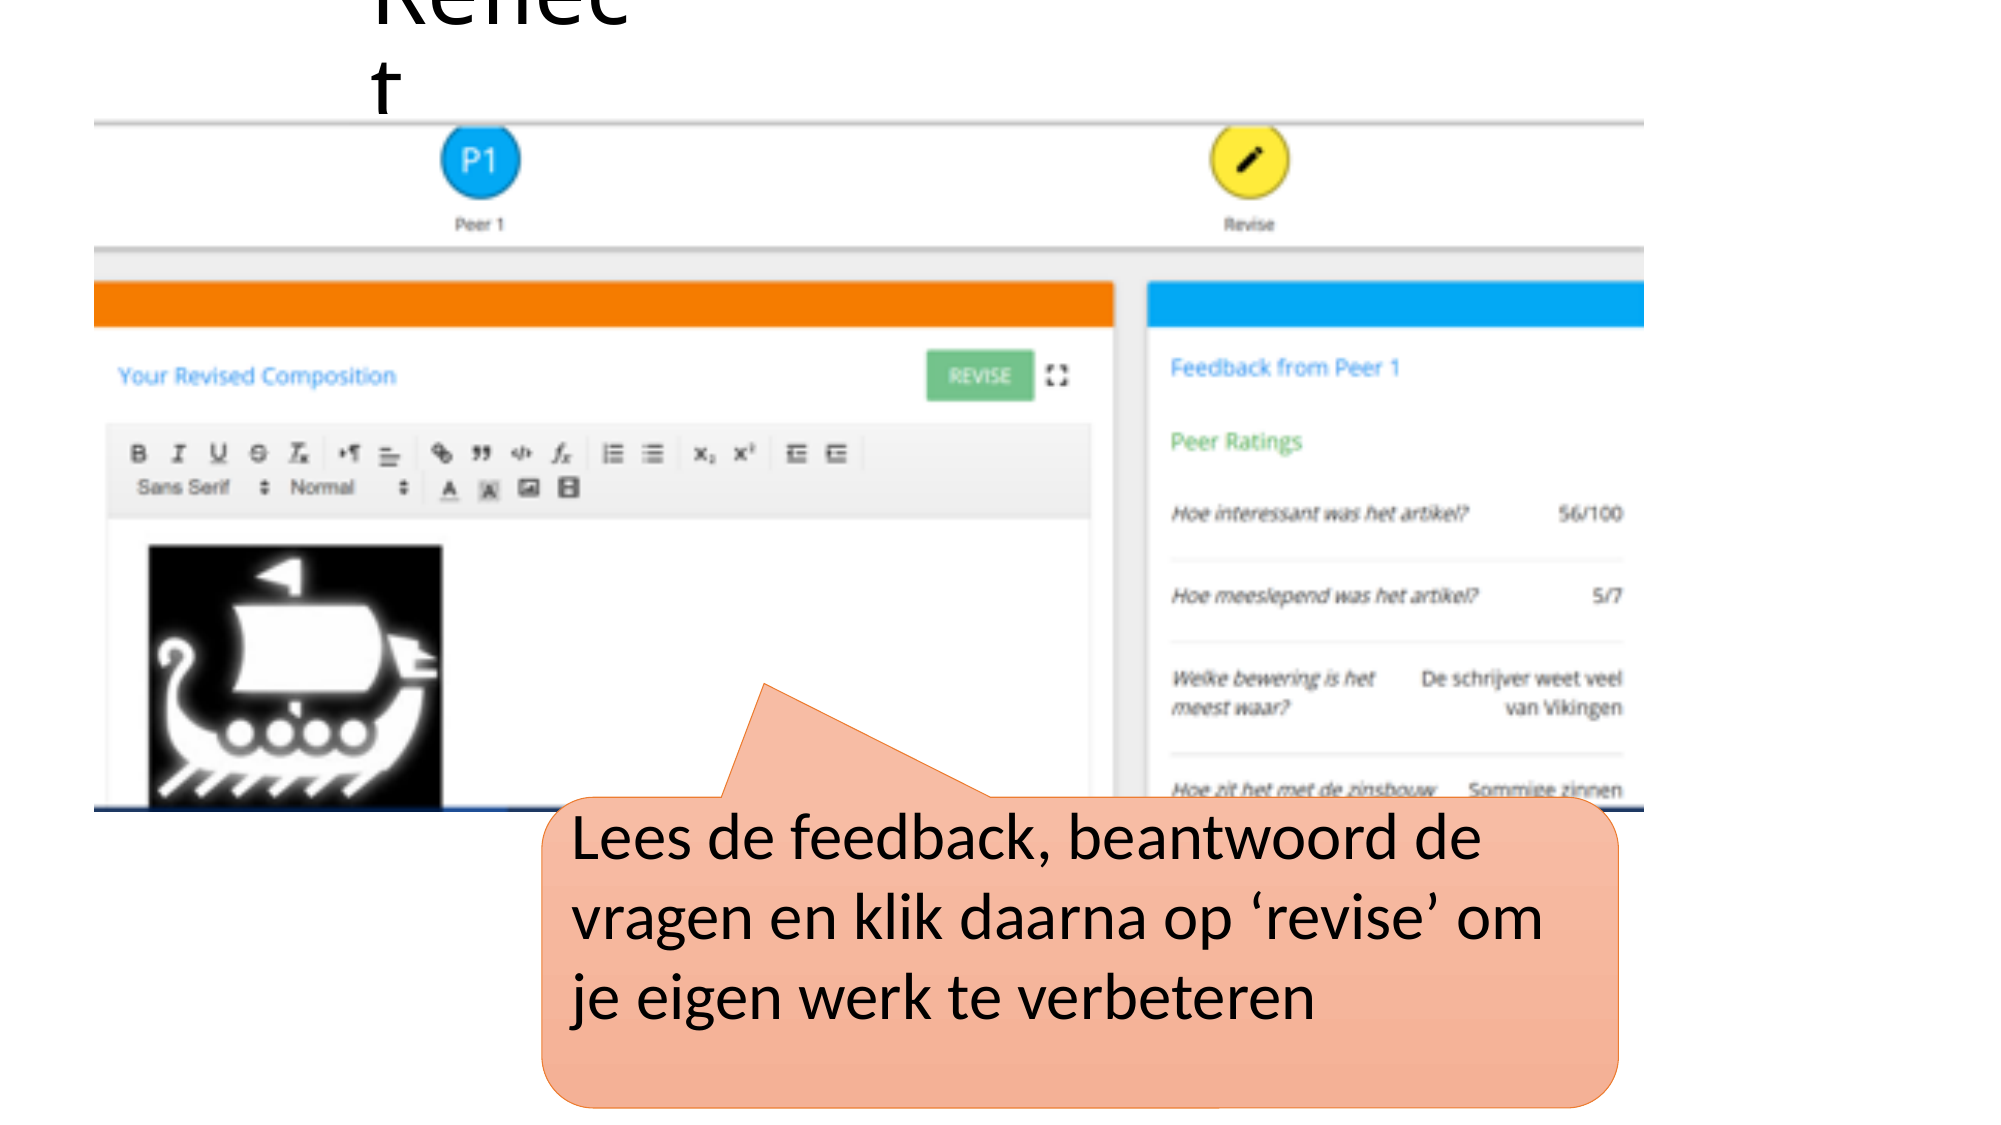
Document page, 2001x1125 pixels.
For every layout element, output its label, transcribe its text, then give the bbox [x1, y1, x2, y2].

text_box Lees de feedback, beantwoord de vragen en klik daarna op ‘revise’ om je eigen werk te verbeteren [541, 812, 1619, 1109]
picture [94, 114, 1644, 812]
title Reflect [355, 0, 675, 109]
